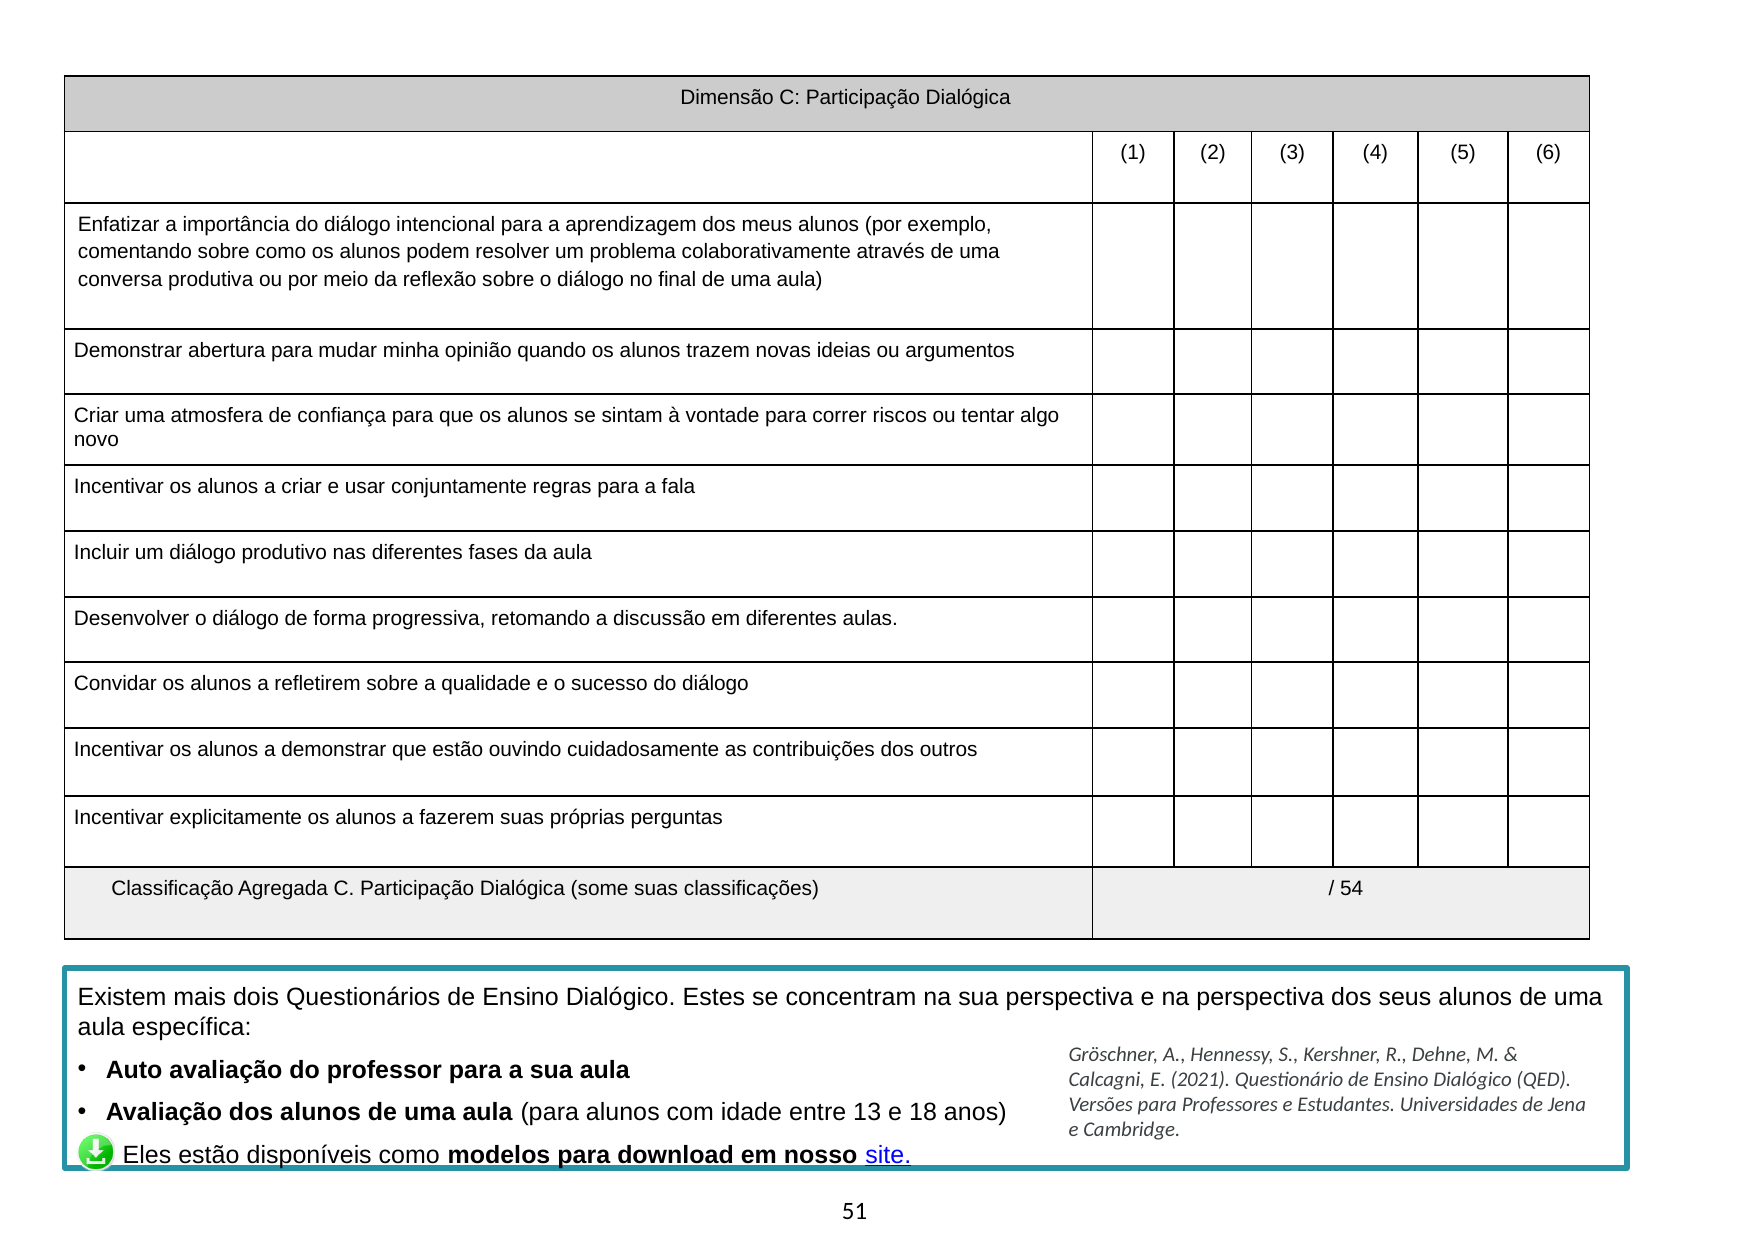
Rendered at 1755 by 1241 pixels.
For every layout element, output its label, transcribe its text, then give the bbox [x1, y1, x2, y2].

text_box Existem mais dois Questionários de Ensino Dialógico. Estes se concentram na sua perspectiva e na perspectiva dos seus alunos de uma aula específica: Auto avaliação do professor para a sua aula Avaliação dos alunos de uma aula (para alunos com idade entre 13 e 18 anos) Eles estão disponíveis como modelos para download em nosso site. [64, 968, 1627, 1168]
table_cell [1252, 466, 1332, 530]
table_cell [1334, 330, 1417, 393]
table_cell [1509, 395, 1589, 464]
table_cell [1175, 532, 1251, 596]
table_cell [1252, 797, 1332, 866]
table_cell [1093, 729, 1173, 795]
table_cell [65, 132, 1092, 202]
table_cell [1175, 330, 1251, 393]
table_cell [1252, 598, 1332, 661]
table_cell [1175, 598, 1251, 661]
table_cell [1334, 204, 1417, 328]
table_cell [1175, 797, 1251, 866]
table_cell Incentivar explicitamente os alunos a fazerem suas próprias perguntas [65, 797, 1092, 866]
table_cell (4) [1334, 132, 1417, 202]
table_cell [1252, 663, 1332, 727]
table_cell [1252, 532, 1332, 596]
table_cell Classificação Agregada C. Participação Dialógica (some suas classificações) [65, 868, 1092, 938]
text_box [76, 1132, 115, 1171]
table_cell [1252, 330, 1332, 393]
table_header Dimensão C: Participação Dialógica [65, 77, 1589, 131]
table_cell [1334, 395, 1417, 464]
table_cell [1252, 395, 1332, 464]
table_cell [1175, 395, 1251, 464]
table_cell [1334, 729, 1417, 795]
table_cell [1334, 598, 1417, 661]
table_cell Demonstrar abertura para mudar minha opinião quando os alunos trazem novas ideias ou argumentos [65, 330, 1092, 393]
table_cell (5) [1419, 132, 1507, 202]
table_cell [1175, 204, 1251, 328]
table_cell [1509, 797, 1589, 866]
table_cell [1334, 532, 1417, 596]
table_cell Convidar os alunos a refletirem sobre a qualidade e o sucesso do diálogo [65, 663, 1092, 727]
table_cell (6) [1509, 132, 1589, 202]
table_cell [1175, 466, 1251, 530]
table_cell / 54 [1093, 868, 1589, 938]
table_cell [1093, 466, 1173, 530]
table_cell [1419, 663, 1507, 727]
table_cell Incluir um diálogo produtivo nas diferentes fases da aula [65, 532, 1092, 596]
table_cell [1093, 330, 1173, 393]
table_cell [1509, 330, 1589, 393]
table_cell Incentivar os alunos a criar e usar conjuntamente regras para a fala [65, 466, 1092, 530]
table_cell [1252, 204, 1332, 328]
table_cell [1509, 598, 1589, 661]
table_cell Incentivar os alunos a demonstrar que estão ouvindo cuidadosamente as contribuições dos outros [65, 729, 1092, 795]
table_cell [1509, 729, 1589, 795]
table_cell [1334, 663, 1417, 727]
table_cell [1093, 797, 1173, 866]
table_cell [1093, 663, 1173, 727]
table_cell [1419, 532, 1507, 596]
table_cell (1) [1093, 132, 1173, 202]
table_cell (3) [1252, 132, 1332, 202]
table_cell [1334, 797, 1417, 866]
table_cell [1252, 729, 1332, 795]
table_cell [1175, 663, 1251, 727]
table_cell Enfatizar a importância do diálogo intencional para a aprendizagem dos meus alunos (por exemplo, comentando sobre como os alunos podem resolver um problema colaborativamente através de uma conversa produtiva ou por meio da reflexão sobre o diálogo no final de uma aula) [65, 204, 1092, 328]
table_cell [1509, 532, 1589, 596]
text_box 51 [826, 1187, 902, 1233]
table_cell [1419, 204, 1507, 328]
table_cell [1175, 729, 1251, 795]
table_cell [1093, 395, 1173, 464]
table_cell [1419, 598, 1507, 661]
table_cell [1093, 204, 1173, 328]
table_cell [1334, 466, 1417, 530]
table_cell [1509, 204, 1589, 328]
table_cell [1509, 466, 1589, 530]
text_box Gröschner, A., Hennessy, S., Kershner, R., Dehne, M. & Calcagni, E. (2021). Questionário de Ensino Dialógico (QED). Versões para Professores e Estudantes. Universidades de Jena e Cambridge. [1053, 1032, 1615, 1148]
table_cell [1509, 663, 1589, 727]
table_cell (2) [1175, 132, 1251, 202]
table_cell [1093, 598, 1173, 661]
table_cell [1419, 729, 1507, 795]
table_cell Criar uma atmosfera de confiança para que os alunos se sintam à vontade para correr riscos ou tentar algo novo [65, 395, 1092, 464]
table_cell [1419, 466, 1507, 530]
table_cell [1419, 330, 1507, 393]
table_cell Desenvolver o diálogo de forma progressiva, retomando a discussão em diferentes aulas. [65, 598, 1092, 661]
table_cell [1419, 797, 1507, 866]
table_cell [1093, 532, 1173, 596]
table_cell [1419, 395, 1507, 464]
